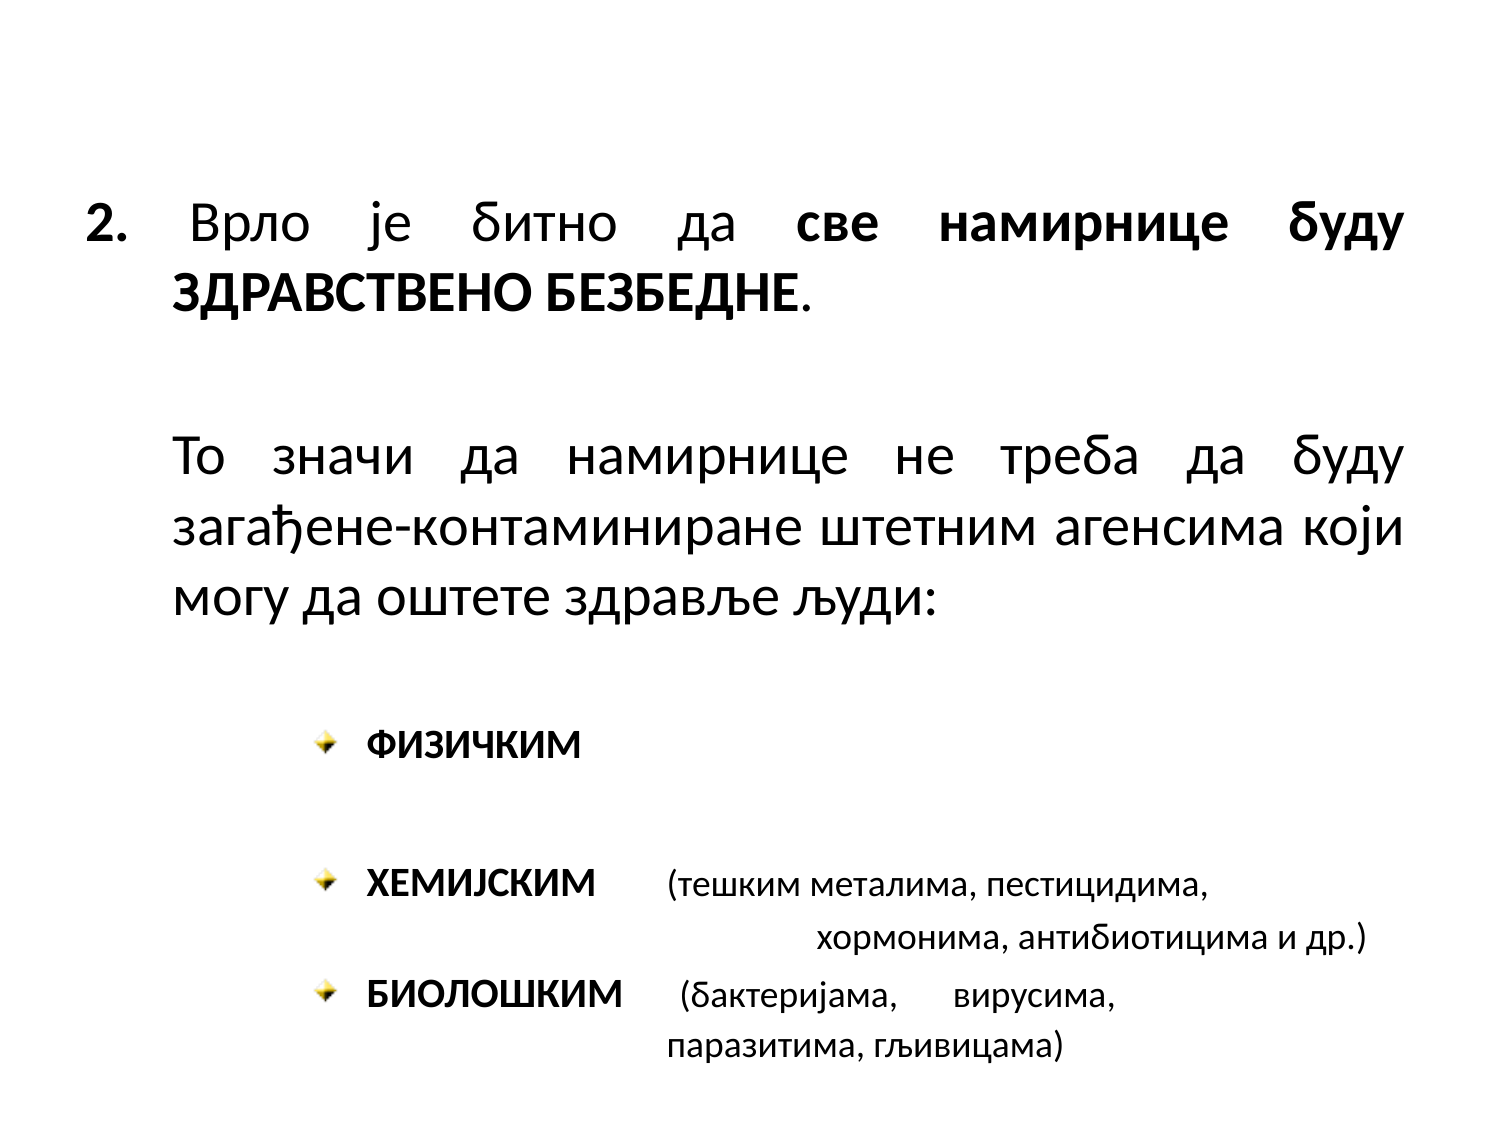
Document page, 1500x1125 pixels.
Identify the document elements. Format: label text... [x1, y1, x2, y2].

picture [310, 726, 340, 757]
picture [310, 864, 340, 894]
list 2. Врло је битно да све намирнице буду ЗДРАВСТВЕНО БЕЗБЕДНЕ. То значи да намирнице не треба да буду загађене-контаминиране штетним агенсима који могу да оштете здравље људи: ФИЗИЧКИМ ХЕМИЈСКИМ (тешким металима, пестицидима, хормонима, антибиотицима и др.) БИОЛОШКИМ (бактеријама, вирусима, паразитима, гљивицама) [70, 175, 1421, 1092]
picture [310, 975, 340, 1005]
